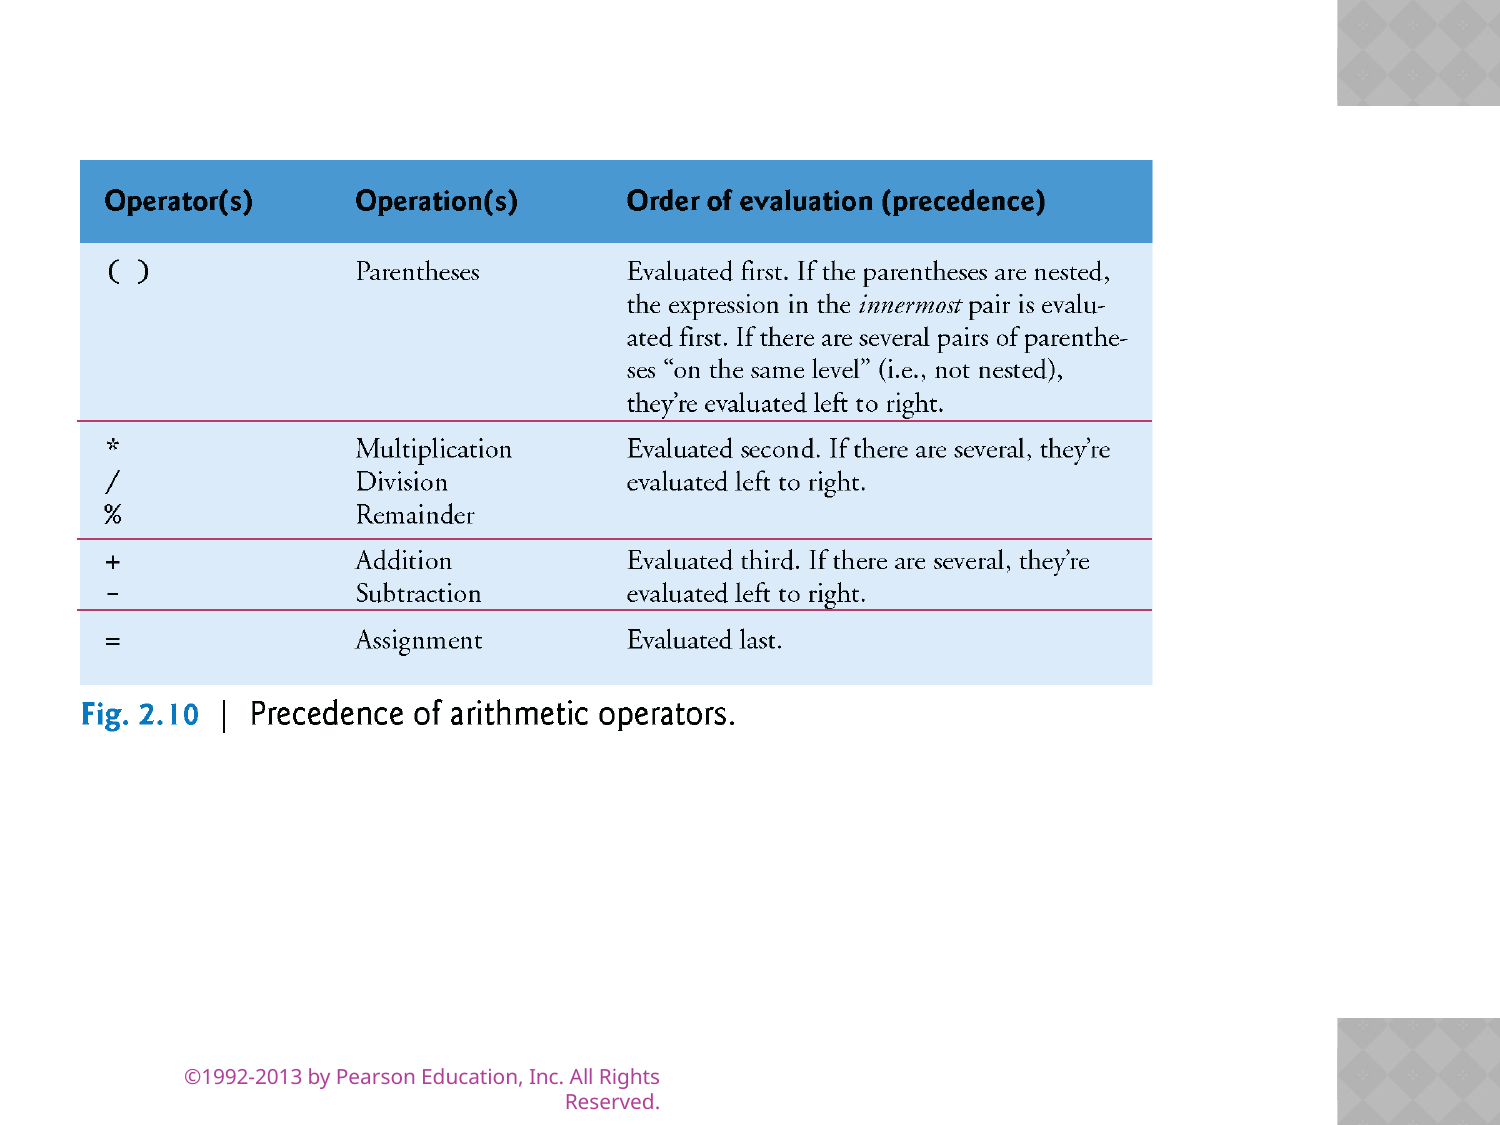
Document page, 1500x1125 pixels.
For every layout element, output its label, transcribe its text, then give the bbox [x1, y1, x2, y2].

footer ©1992-2013 by Pearson Education, Inc. All Rights Reserved. [75, 1075, 675, 1114]
text_box [79, 422, 1147, 426]
text_box [79, 541, 1148, 545]
text_box [79, 611, 1147, 615]
picture [0, 106, 1500, 1019]
